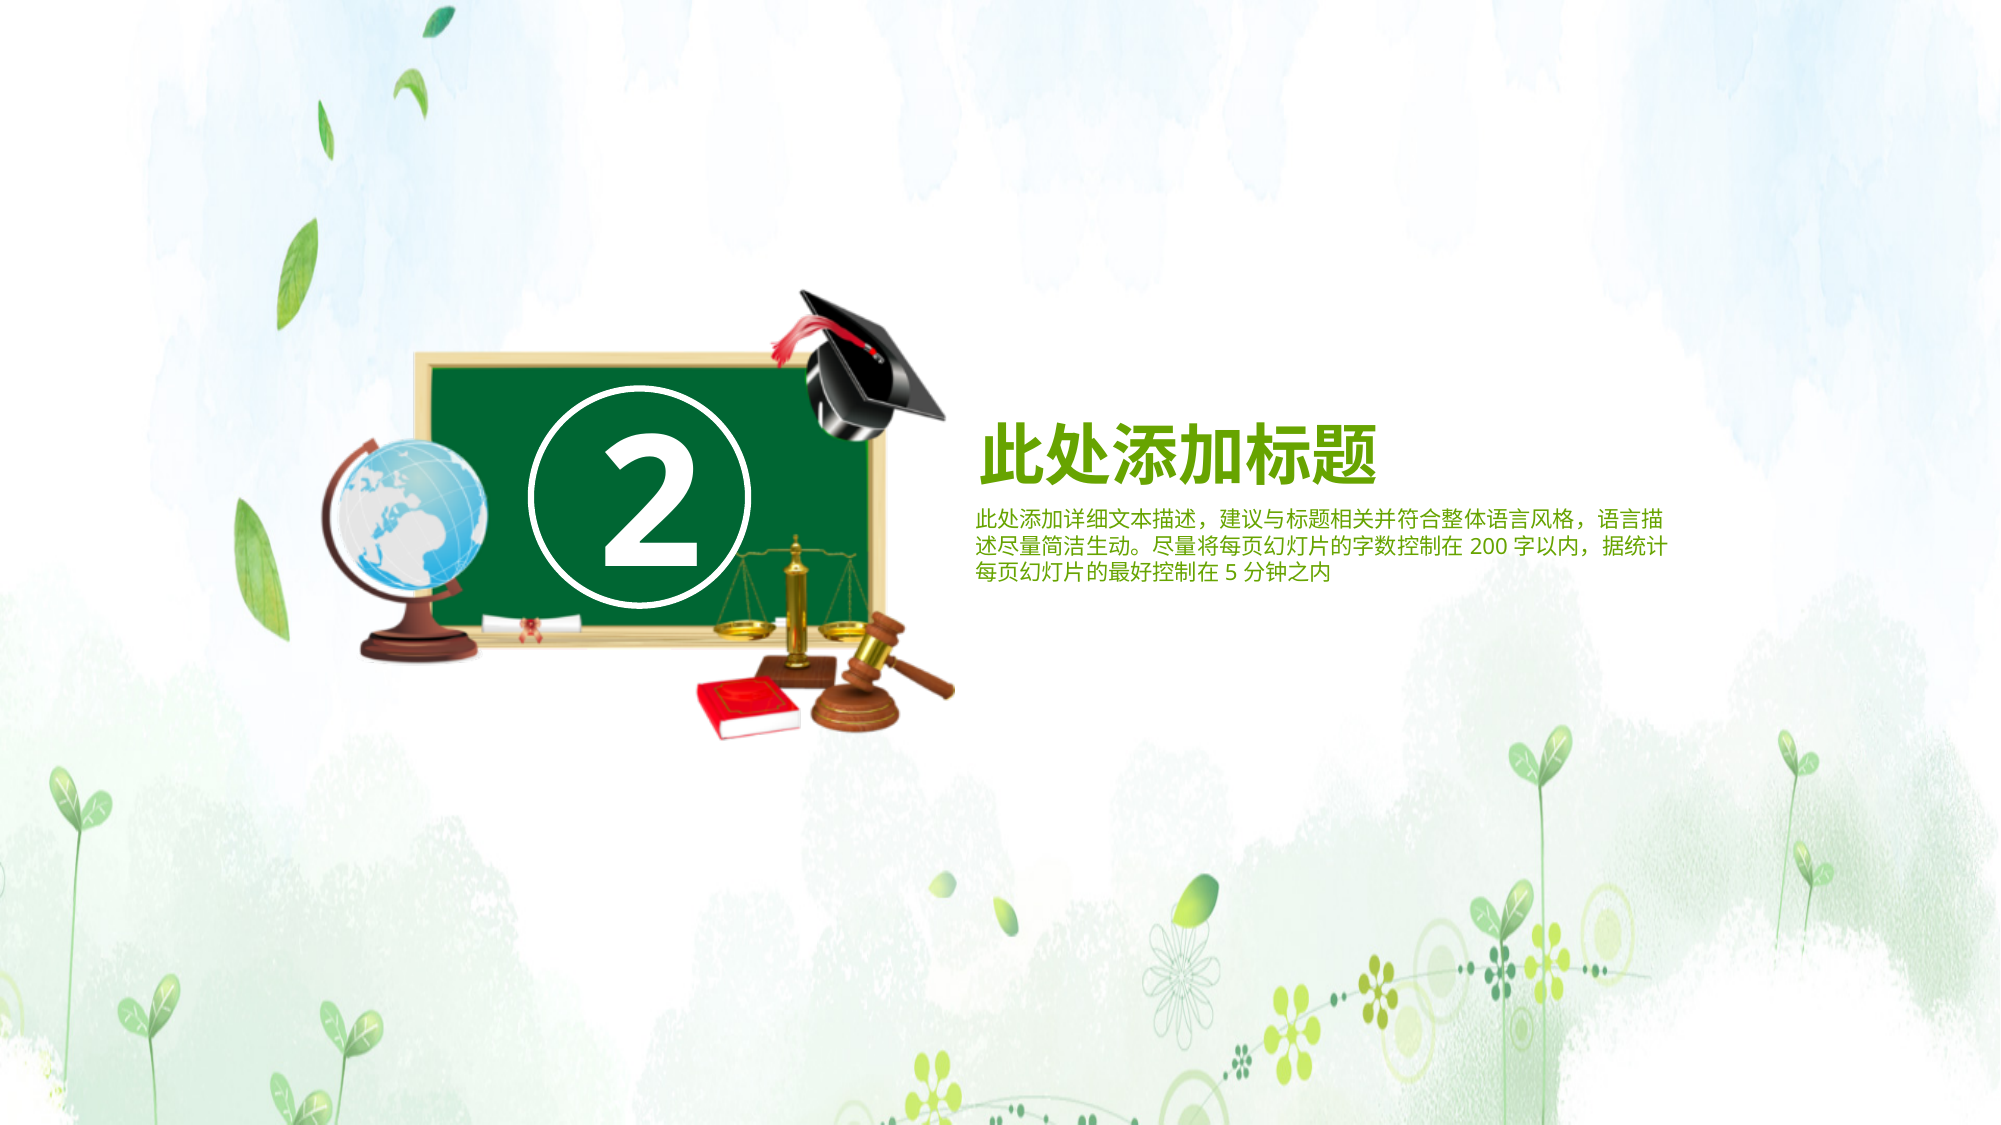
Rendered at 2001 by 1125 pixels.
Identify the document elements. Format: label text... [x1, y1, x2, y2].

text_box 此处添加标题 [963, 405, 1394, 500]
picture [0, 0, 2001, 1125]
text_box 此处添加详细文本描述，建议与标题相关并符合整体语言风格，语言描述尽量简洁生动。尽量将每页幻灯片的字数控制在200字以内，据统计每页幻灯片的最好控制在5分钟之内 [974, 505, 1671, 586]
